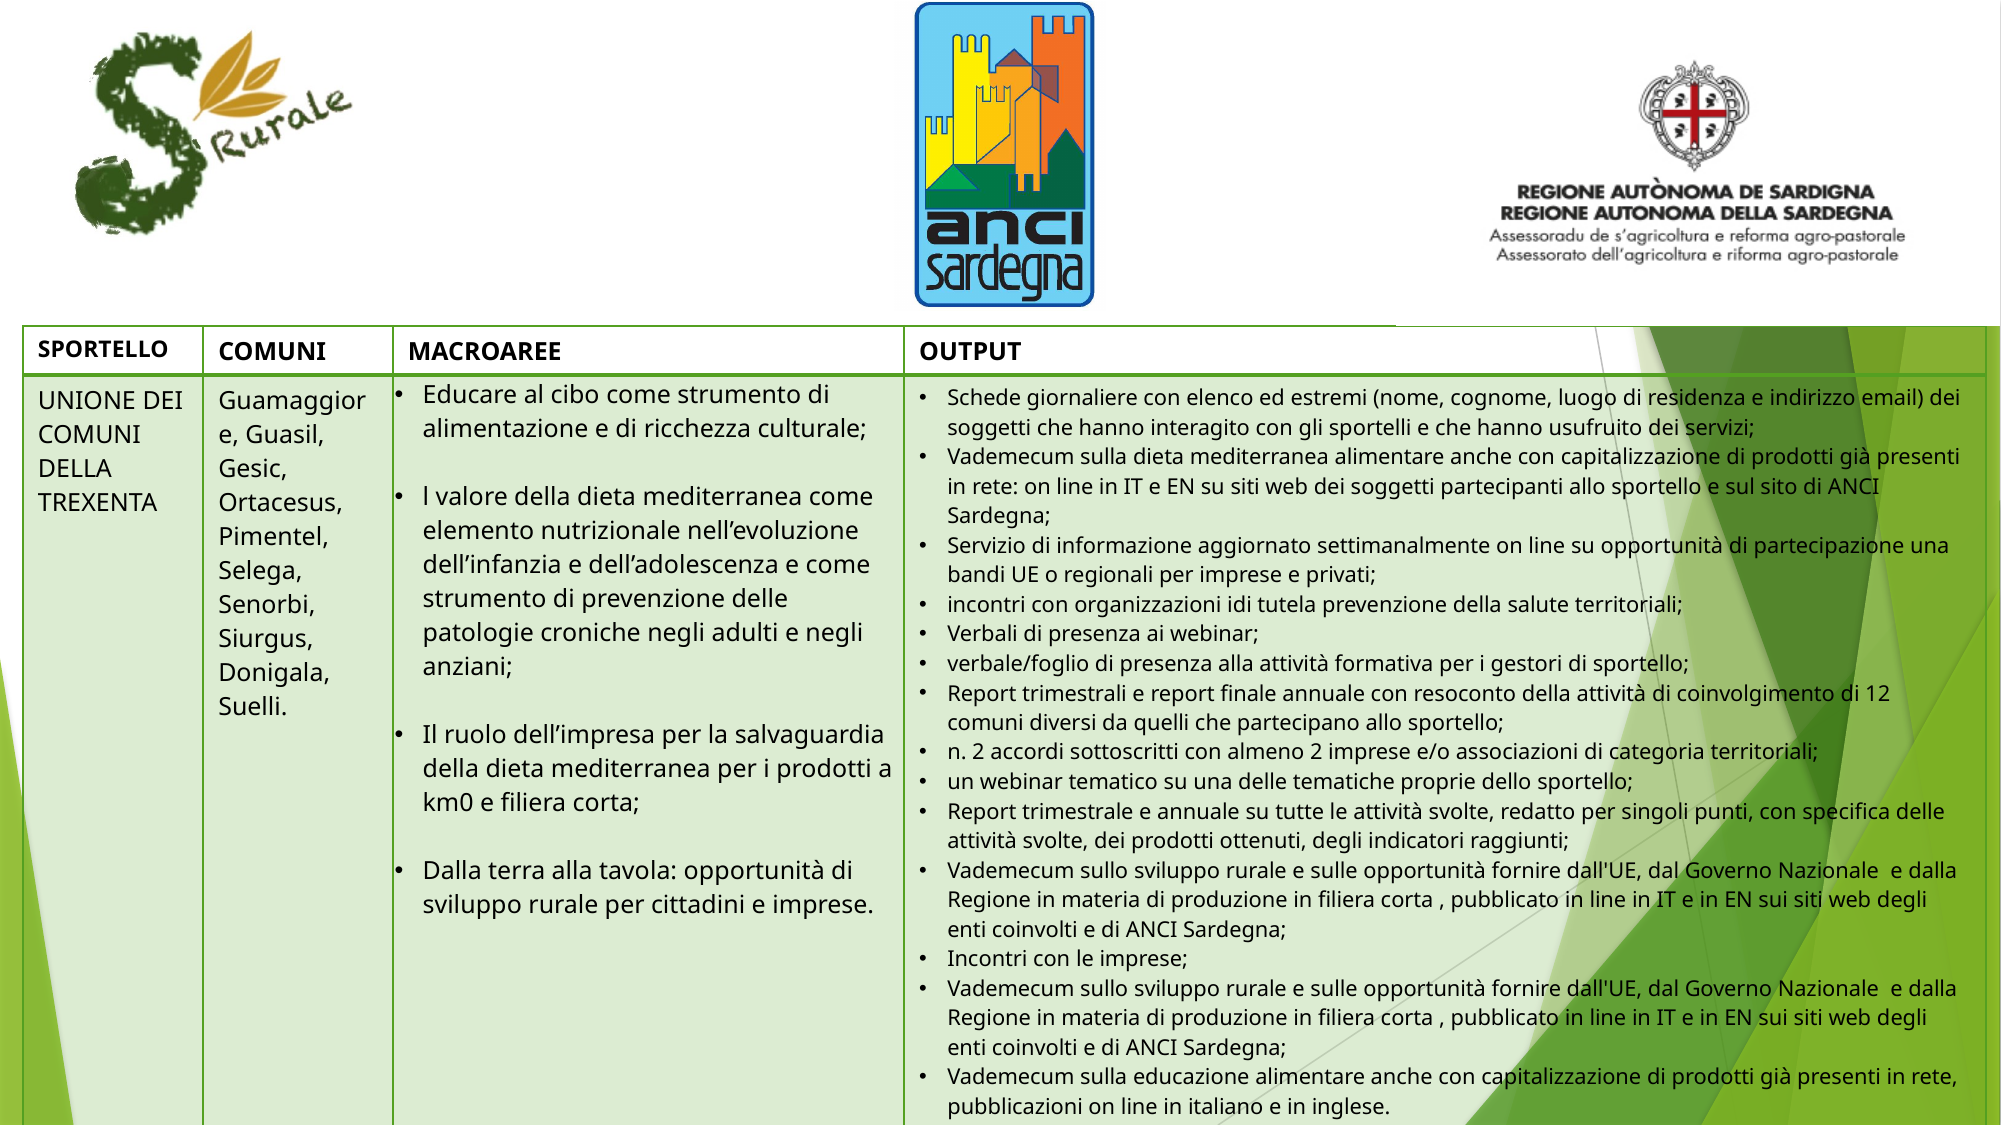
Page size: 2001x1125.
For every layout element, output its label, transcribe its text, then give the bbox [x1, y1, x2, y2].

table_cell Guamaggiore, Guasil, Gesic, Ortacesus, Pimentel, Selega, Senorbi, Siurgus, Donigala, Suelli. [204, 377, 392, 1125]
table_header MACROAREE [394, 327, 903, 373]
table_header COMUNI [204, 327, 392, 373]
table_cell UNIONE DEI COMUNI DELLA TREXENTA [24, 377, 202, 1125]
picture [893, 1, 1106, 312]
picture [1395, 0, 2000, 327]
table_cell Schede giornaliere con elenco ed estremi (nome, cognome, luogo di residenza e indirizzo email) dei soggetti che hanno interagito con gli sportelli e che hanno usufruito dei servizi; Vademecum sulla dieta mediterranea alimentare anche con capitalizzazione di prodotti già presenti in rete: on line in IT e EN su siti web dei soggetti partecipanti allo sportello e sul sito di ANCI Sardegna; Servizio di informazione aggiornato settimanalmente on line su opportunità di partecipazione una bandi UE o regionali per imprese e privati; incontri con organizzazioni idi tutela prevenzione della salute territoriali; Verbali di presenza ai webinar; verbale/foglio di presenza alla attività formativa per i gestori di sportello; Report trimestrali e report finale annuale con resoconto della attività di coinvolgimento di 12 comuni diversi da quelli che partecipano allo sportello; n. 2 accordi sottoscritti con almeno 2 imprese e/o associazioni di categoria territoriali; un webinar tematico su una delle tematiche proprie dello sportello; Report trimestrale e annuale su tutte le attività svolte, redatto per singoli punti, con specifica delle attività svolte, dei prodotti ottenuti, degli indicatori raggiunti; Vademecum sullo sviluppo rurale e sulle opportunità fornire dall'UE, dal Governo Nazionale e dalla Regione in materia di produzione in filiera corta , pubblicato in line in IT e in EN sui siti web degli enti coinvolti e di ANCI Sardegna; Incontri con le imprese; Vademecum sullo sviluppo rurale e sulle opportunità fornire dall'UE, dal Governo Nazionale e dalla Regione in materia di produzione in filiera corta , pubblicato in line in IT e in EN sui siti web degli enti coinvolti e di ANCI Sardegna; Vademecum sulla educazione alimentare anche con capitalizzazione di prodotti già presenti in rete, pubblicazioni on line in italiano e in inglese. [905, 377, 1985, 1125]
table_header OUTPUT [905, 327, 1985, 373]
table_cell Educare al cibo come strumento di alimentazione e di ricchezza culturale; l valore della dieta mediterranea come elemento nutrizionale nell’evoluzione dell’infanzia e dell’adolescenza e come strumento di prevenzione delle patologie croniche negli adulti e negli anziani; Il ruolo dell’impresa per la salvaguardia della dieta mediterranea per i prodotti a km0 e filiera corta; Dalla terra alla tavola: opportunità di sviluppo rurale per cittadini e imprese. [394, 377, 903, 1125]
picture [39, 6, 377, 256]
table_header SPORTELLO [24, 327, 202, 373]
